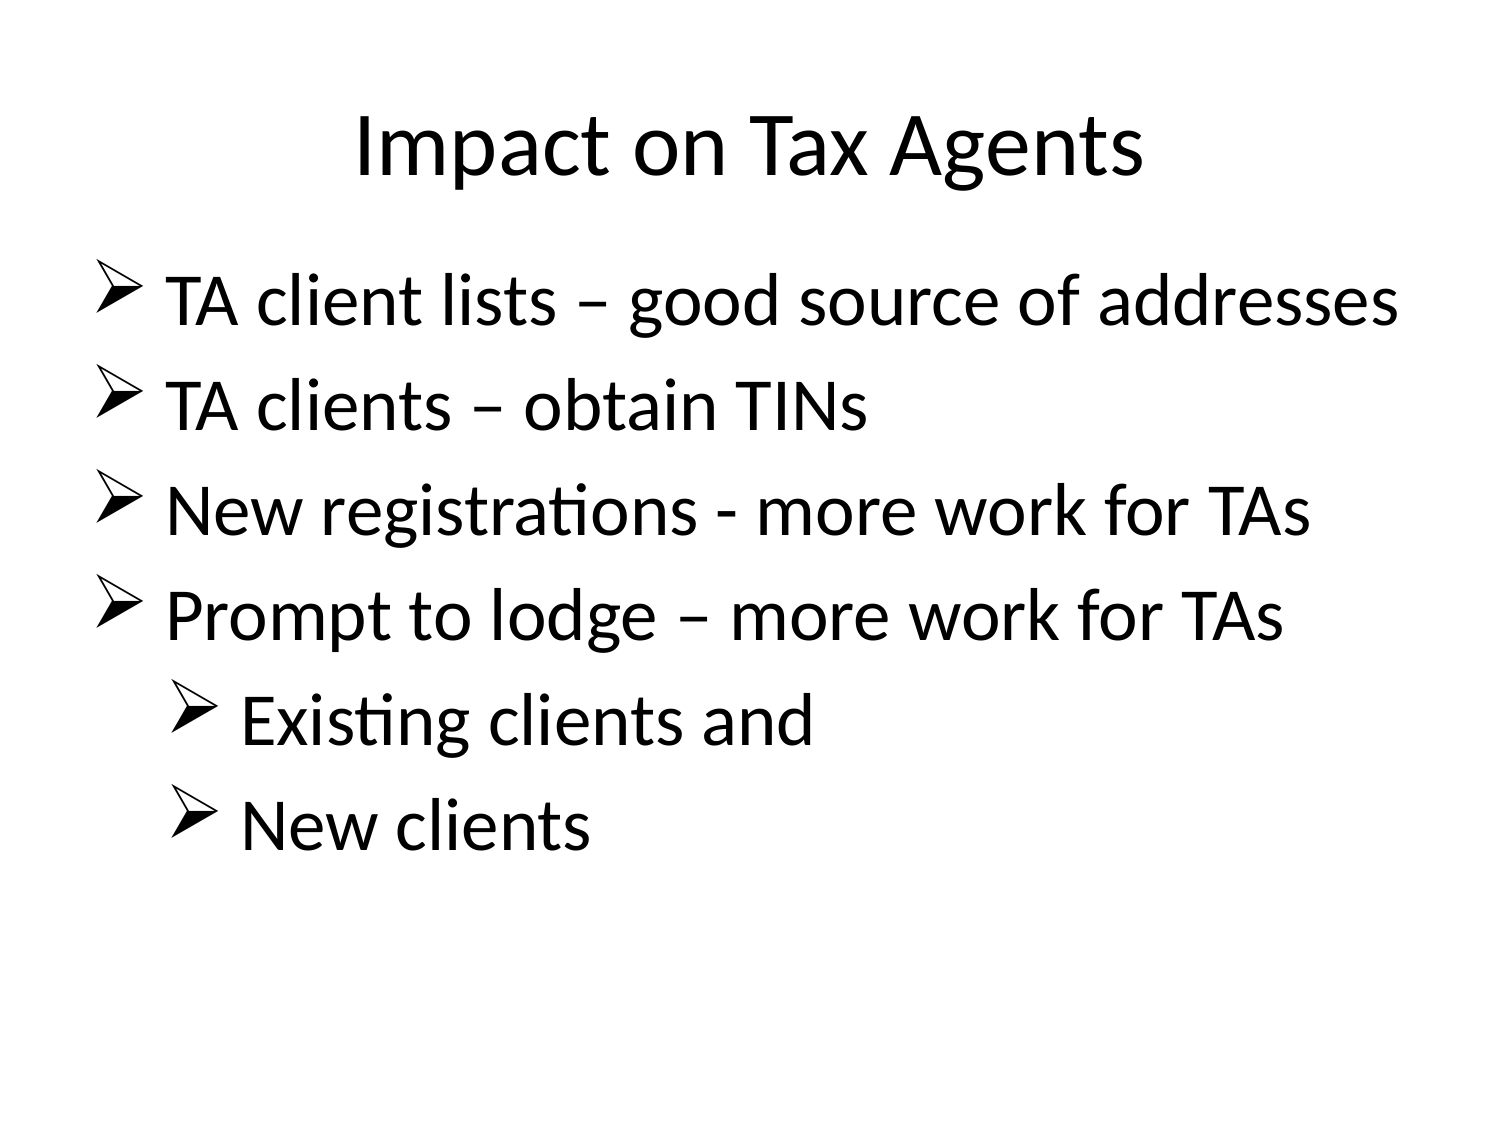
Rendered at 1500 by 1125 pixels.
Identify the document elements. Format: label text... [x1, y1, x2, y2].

list TA client lists – good source of addresses TA clients – obtain TINs New registrations - more work for TAs Prompt to lodge – more work for TAs Existing clients and New clients [75, 242, 1425, 1013]
title Impact on Tax Agents [75, 45, 1425, 233]
